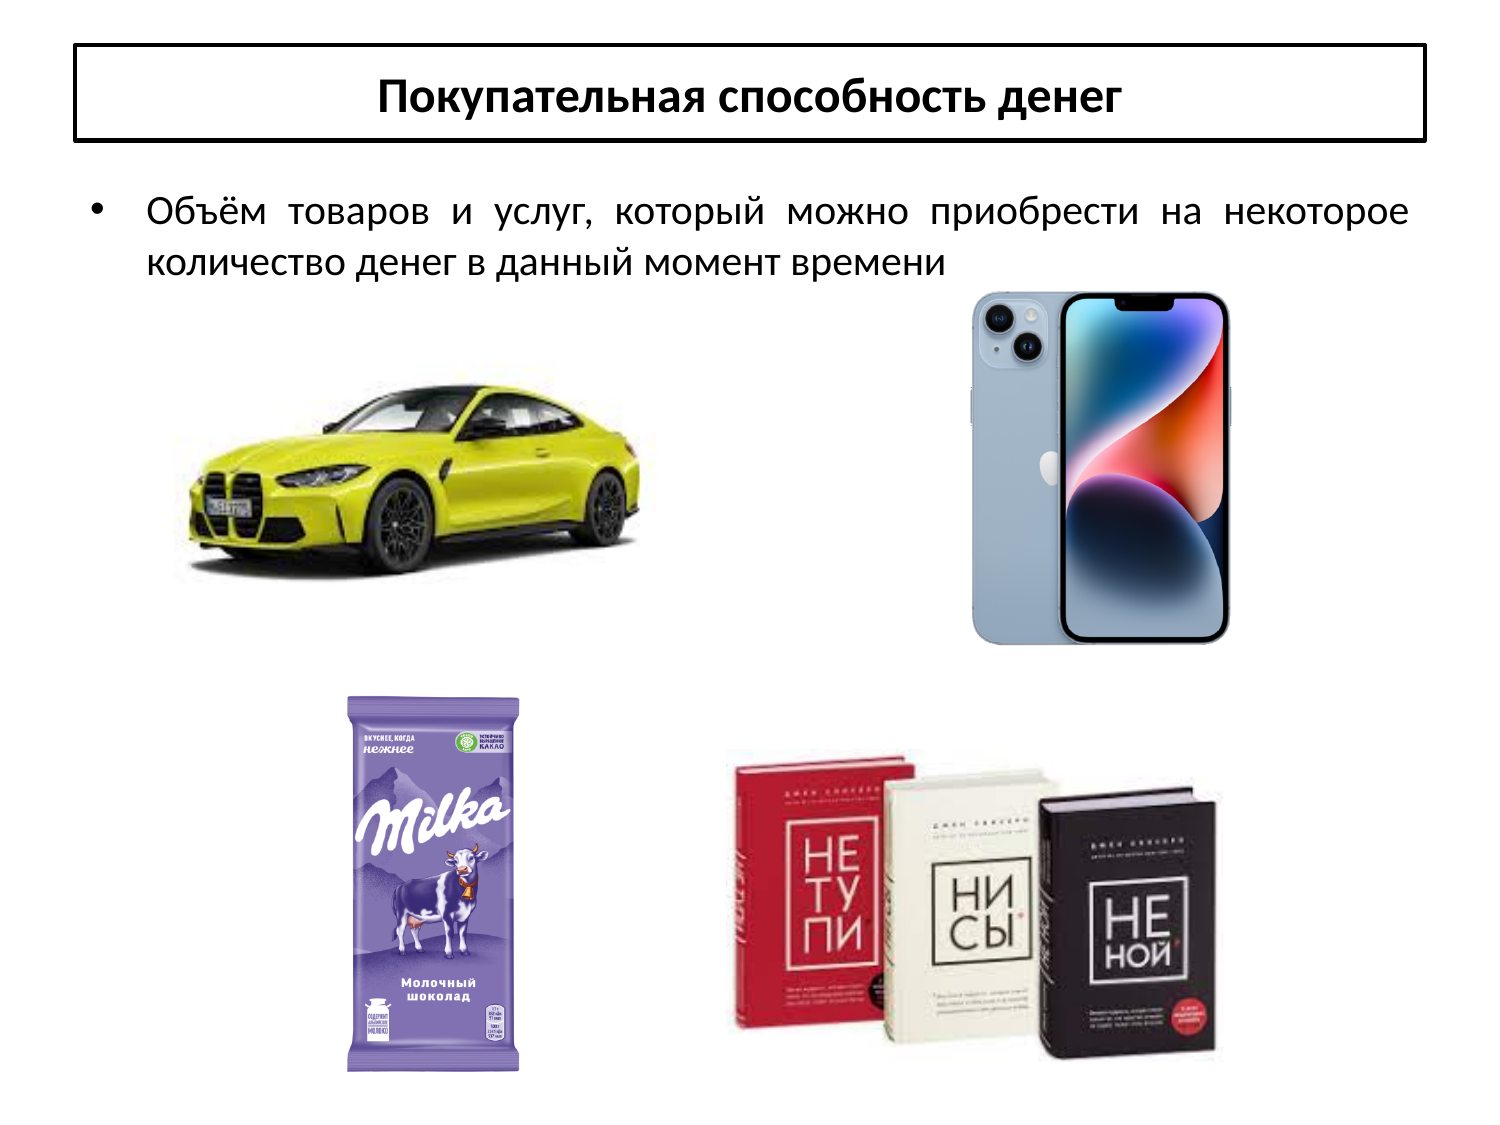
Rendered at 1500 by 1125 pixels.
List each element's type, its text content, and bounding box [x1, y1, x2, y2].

picture [726, 749, 1225, 1069]
picture [339, 691, 528, 1077]
picture [163, 339, 660, 598]
title Покупательная способность денег [73, 43, 1427, 143]
list Объём товаров и услуг, который можно приобрести на некоторое количество денег в данный момент времени [75, 175, 1425, 293]
picture [960, 280, 1243, 654]
